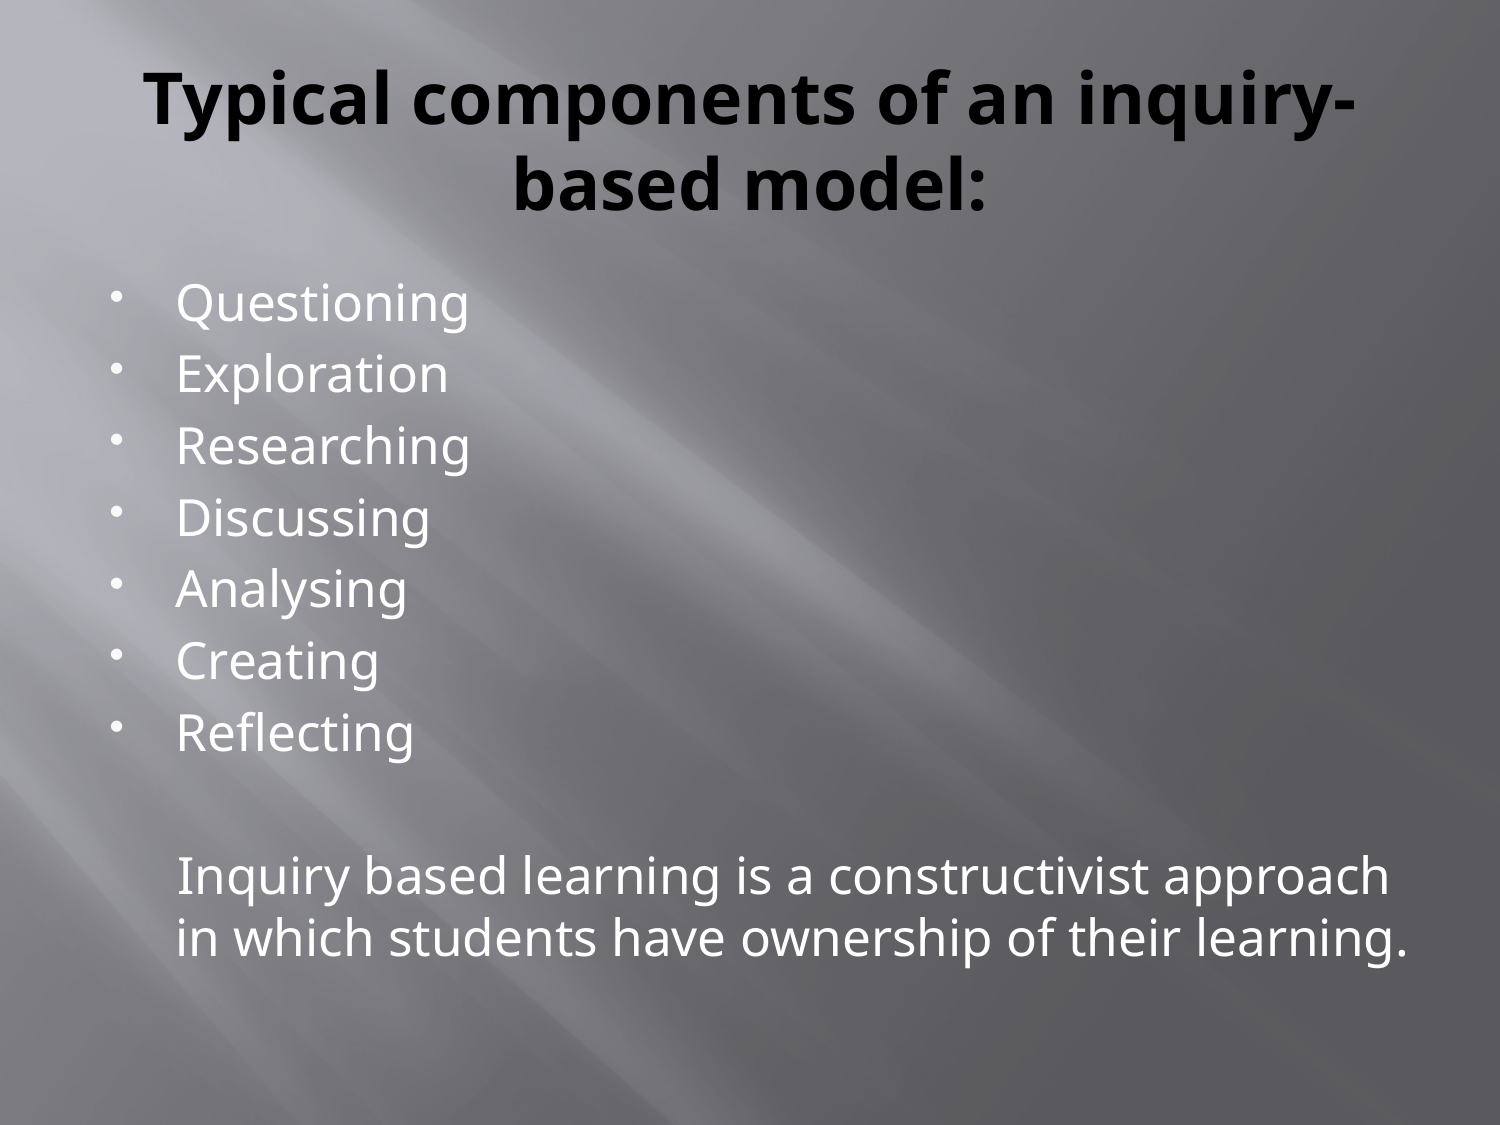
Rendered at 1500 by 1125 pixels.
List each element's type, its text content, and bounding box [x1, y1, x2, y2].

title Typical components of an inquiry-based model: [75, 45, 1425, 233]
list Questioning Exploration Researching Discussing Analysing Creating Reflecting Inquiry based learning is a constructivist approach in which students have ownership of their learning. [75, 262, 1425, 1035]
